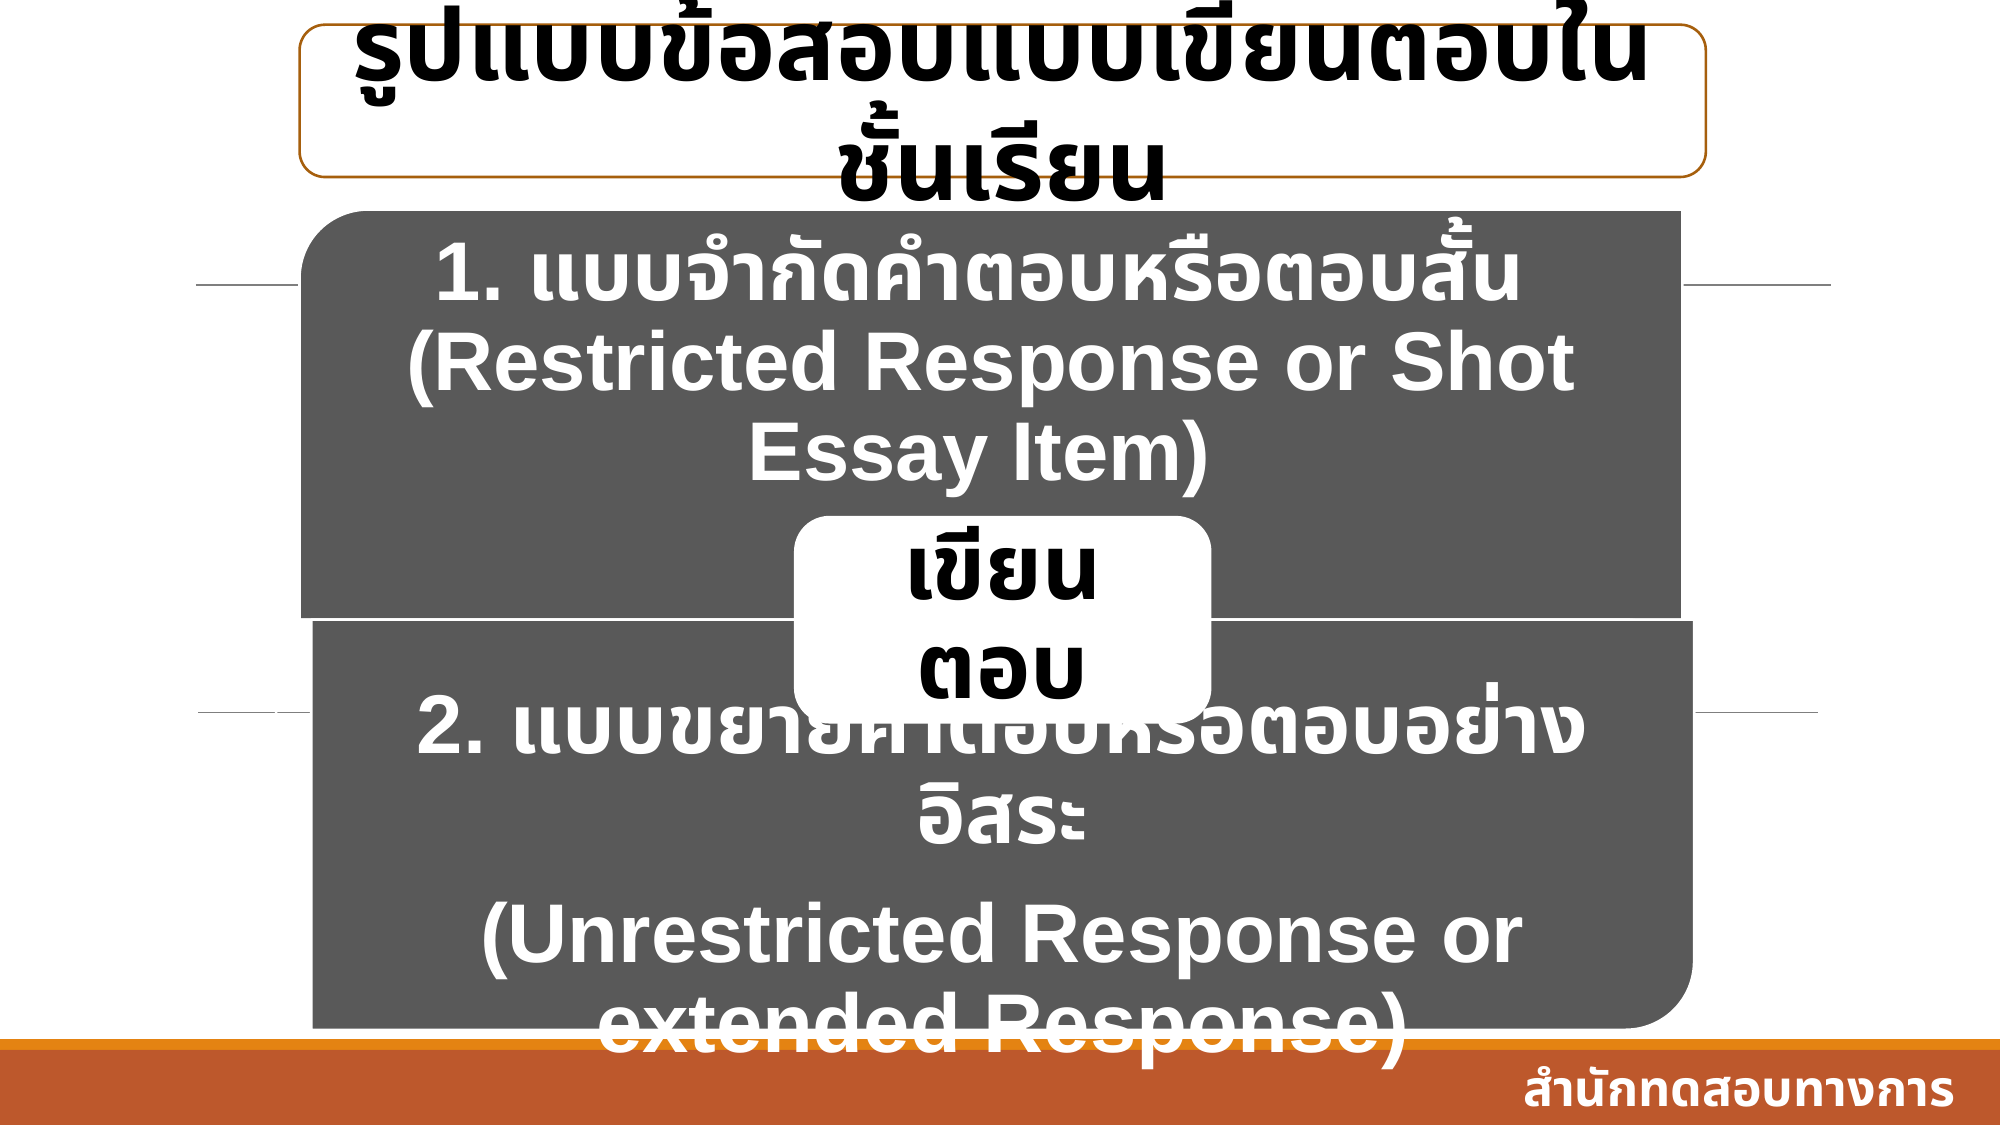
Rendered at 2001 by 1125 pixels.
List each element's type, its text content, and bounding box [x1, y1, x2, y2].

text_box รูปแบบข้อสอบแบบเขียนตอบในชั้นเรียน [299, 24, 1706, 178]
text_box สำนักทดสอบทางการศึกษา สพฐ. [1508, 1049, 1995, 1125]
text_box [275, 209, 1695, 1031]
